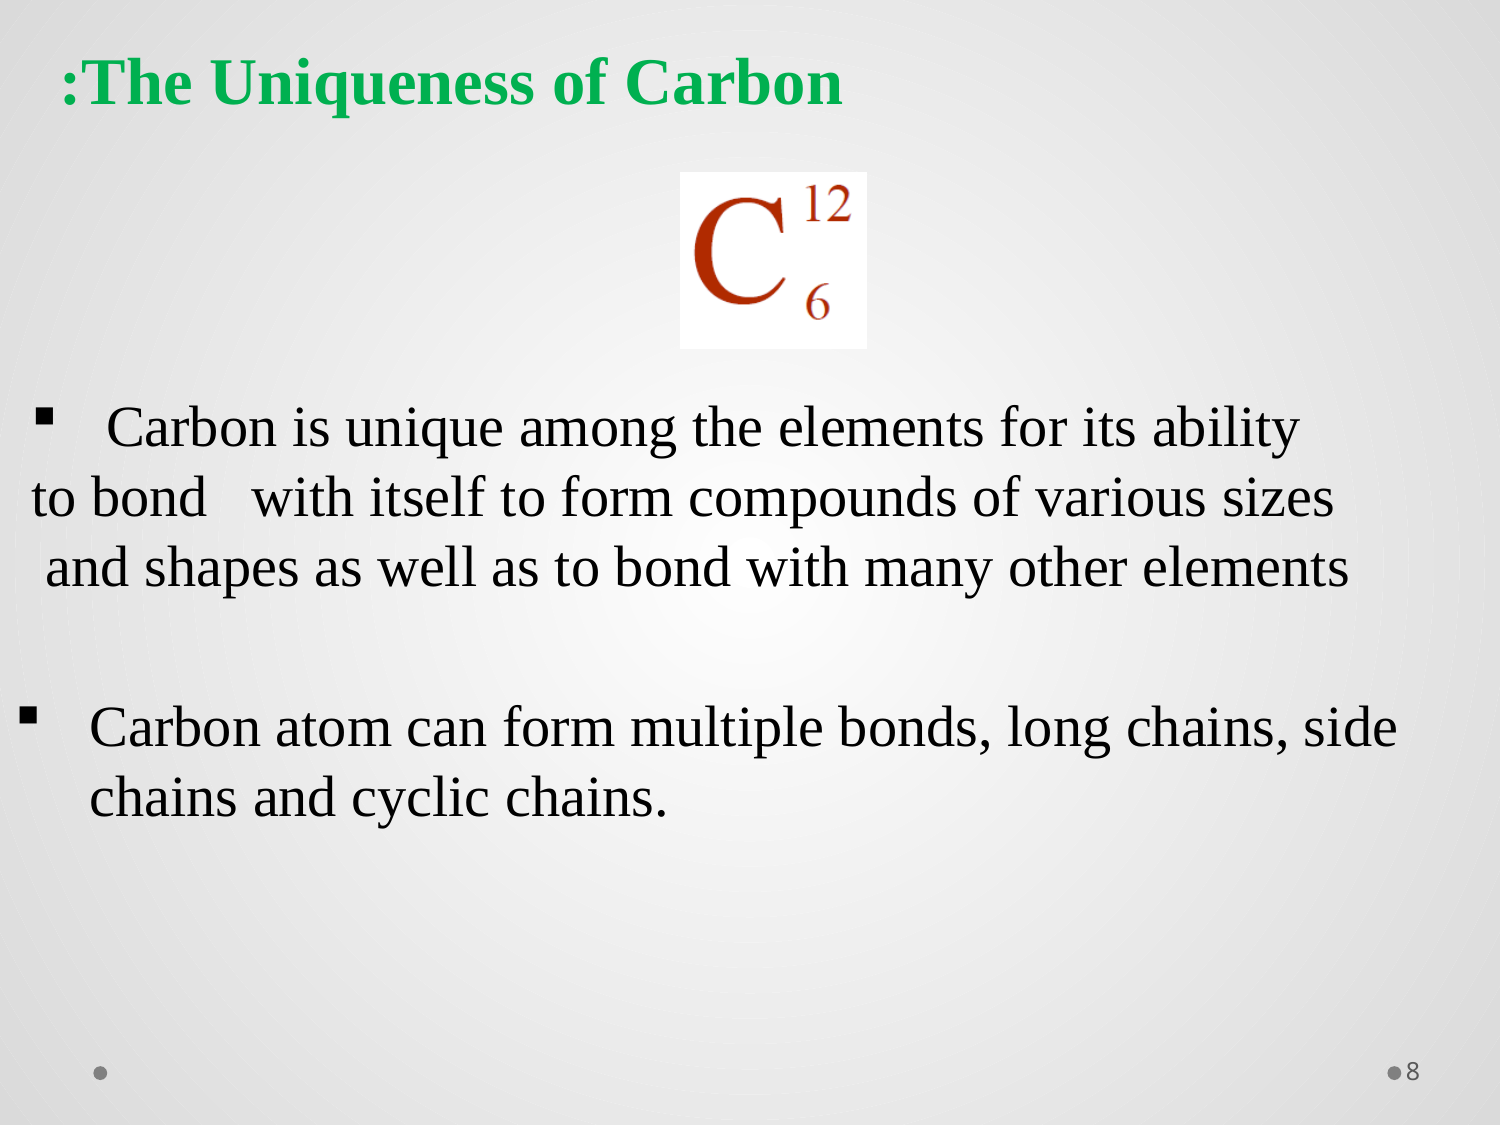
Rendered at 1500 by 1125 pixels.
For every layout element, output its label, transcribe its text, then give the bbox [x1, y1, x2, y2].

text_box The Uniqueness of Carbon: [44, 30, 860, 126]
slide_number 8 [1401, 1042, 1494, 1103]
text_box Carbon is unique among the elements for its ability to bond with itself to form compounds of various sizes and shapes as well as to bond with many other elements [16, 380, 1496, 606]
text_box Carbon atom can form multiple bonds, long chains, side chains and cyclic chains. [0, 680, 1442, 836]
picture [680, 172, 867, 349]
